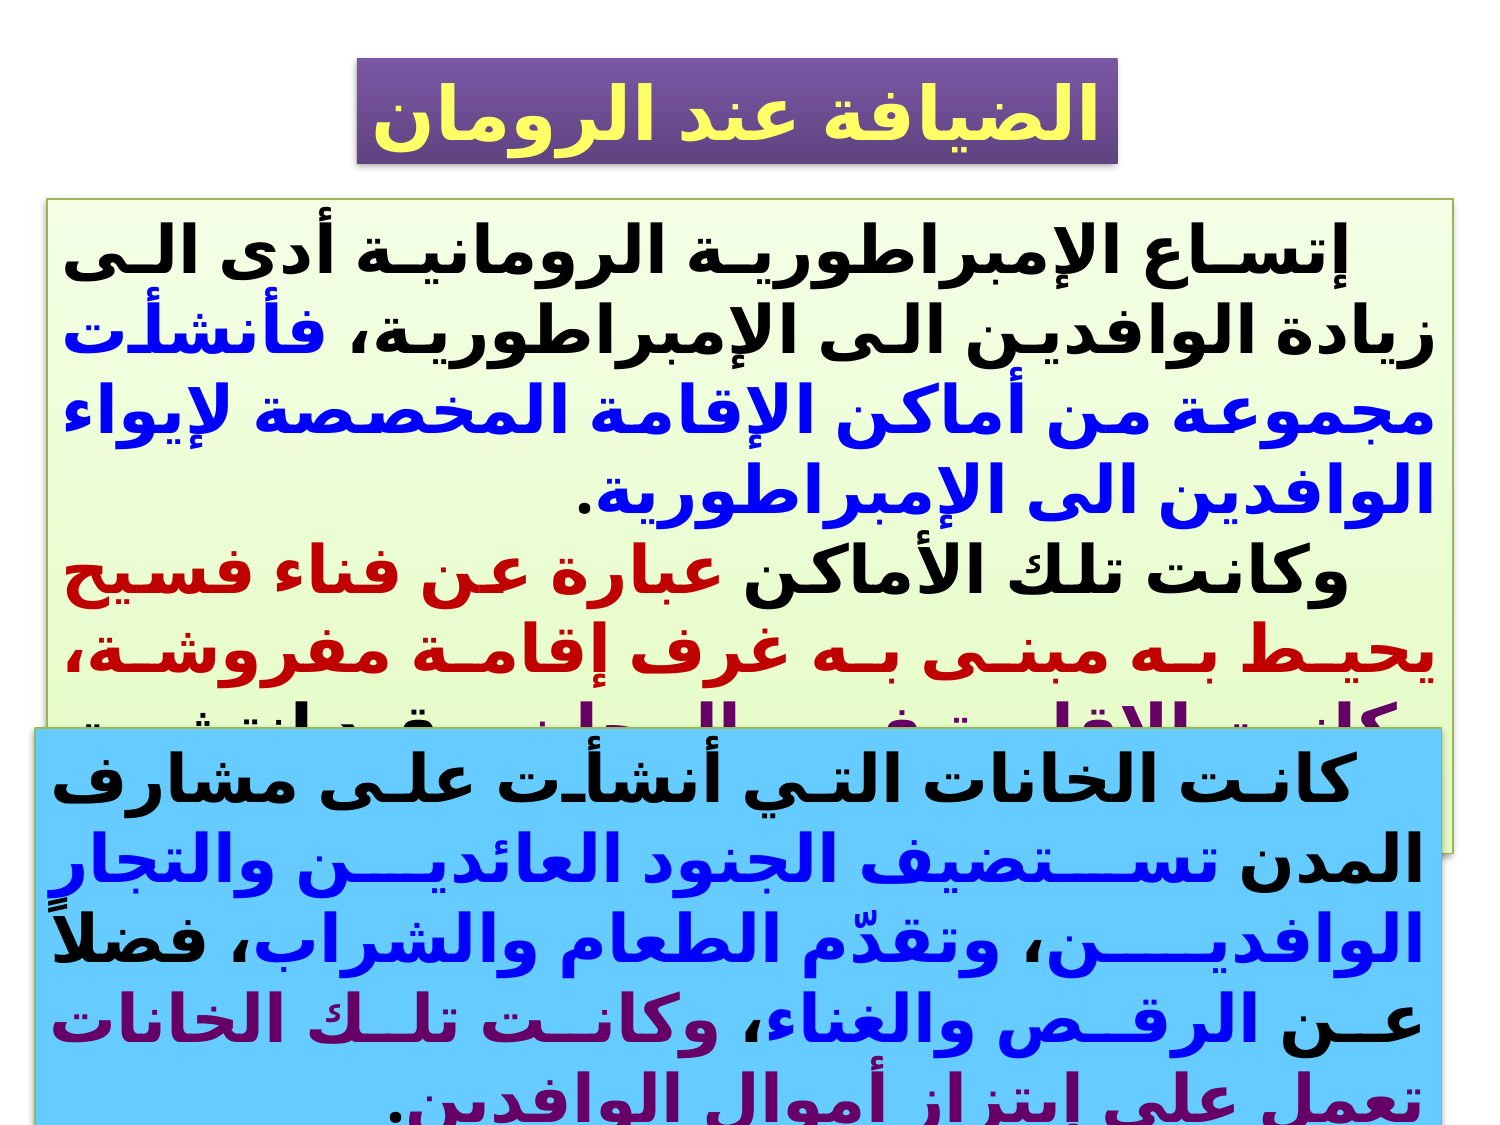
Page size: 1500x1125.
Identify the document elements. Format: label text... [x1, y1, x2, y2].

text_box كانت الخانات التي أنشأت على مشارف المدن تستضيف الجنود العائدين والتجار الوافدين، وتقدّم الطعام والشراب، فضلاً عن الرقص والغناء، وكانت تلك الخانات تعمل على إبتزاز أموال الوافدين. [34, 727, 1442, 1125]
text_box إتساع الإمبراطورية الرومانية أدى الى زيادة الوافدين الى الإمبراطورية، فأنشأت مجموعة من أماكن الإقامة المخصصة لإيواء الوافدين الى الإمبراطورية. وكانت تلك الأماكن عبارة عن فناء فسيح يحيط به مبنى به غرف إقامة مفروشة، وكانت الإقامة فيه بالمجان. وقد إنتشرت أماكن الضيافة في داخل المدن وخارجها. [46, 198, 1454, 854]
text_box الضيافة عند الرومان [356, 58, 1118, 164]
